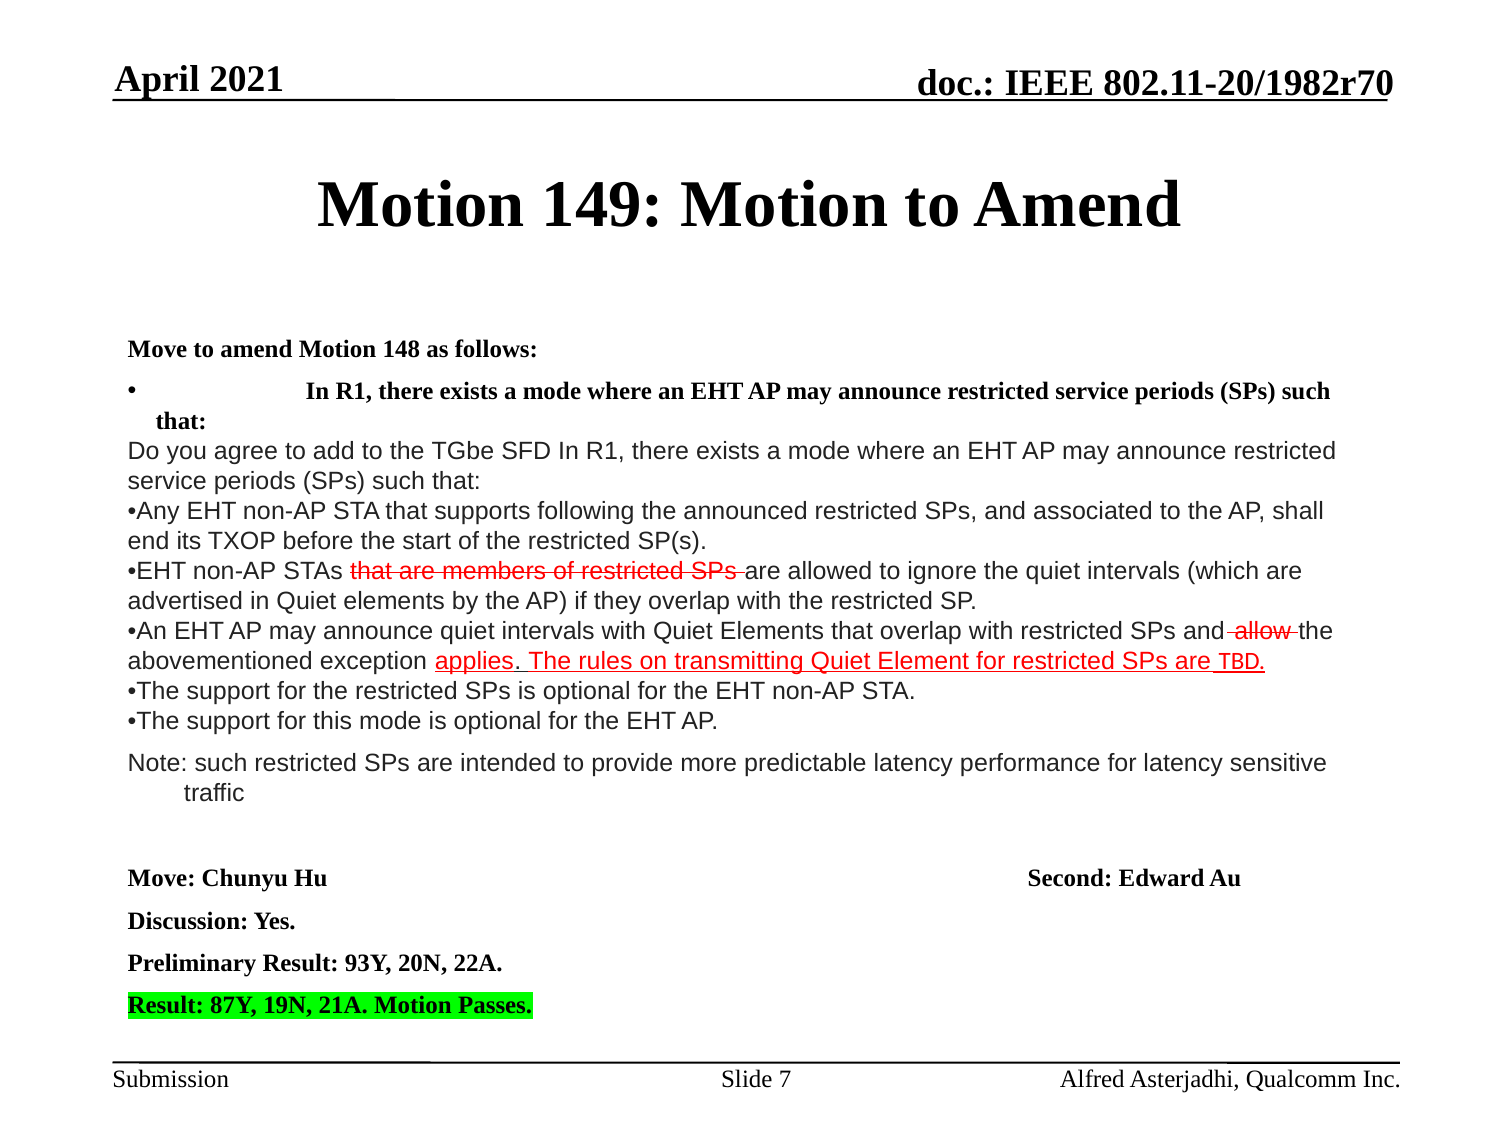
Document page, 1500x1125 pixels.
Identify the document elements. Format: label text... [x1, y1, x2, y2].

footer Alfred Asterjadhi, Qualcomm Inc. [878, 1061, 1402, 1093]
title Motion 149: Motion to Amend [112, 112, 1388, 288]
list Move to amend Motion 148 as follows: In R1, there exists a mode where an EHT AP may announce restricted service periods (SPs) such that: Do you agree to add to the TGbe SFD In R1, there exists a mode where an EHT AP may announce restricted service periods (SPs) such that: •Any EHT non-AP STA that supports following the announced restricted SPs, and associated to the AP, shall end its TXOP before the start of the restricted SP(s). •EHT non-AP STAs that are members of restricted SPs are allowed to ignore the quiet intervals (which are advertised in Quiet elements by the AP) if they overlap with the restricted SP. •An EHT AP may announce quiet intervals with Quiet Elements that overlap with restricted SPs and allow the abovementioned exception applies. The rules on transmitting Quiet Element for restricted SPs are TBD. •The support for the restricted SPs is optional for the EHT non-AP STA. •The support for this mode is optional for the EHT AP. Note: such restricted SPs are intended to provide more predictable latency performance for latency sensitive traffic Move: Chunyu Hu Second: Edward Au Discussion: Yes. Preliminary Result: 93Y, 20N, 22A. Result: 87Y, 19N, 21A. Motion Passes. [112, 324, 1388, 1000]
slide_number Slide 7 [712, 1061, 800, 1123]
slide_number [114, 54, 423, 100]
